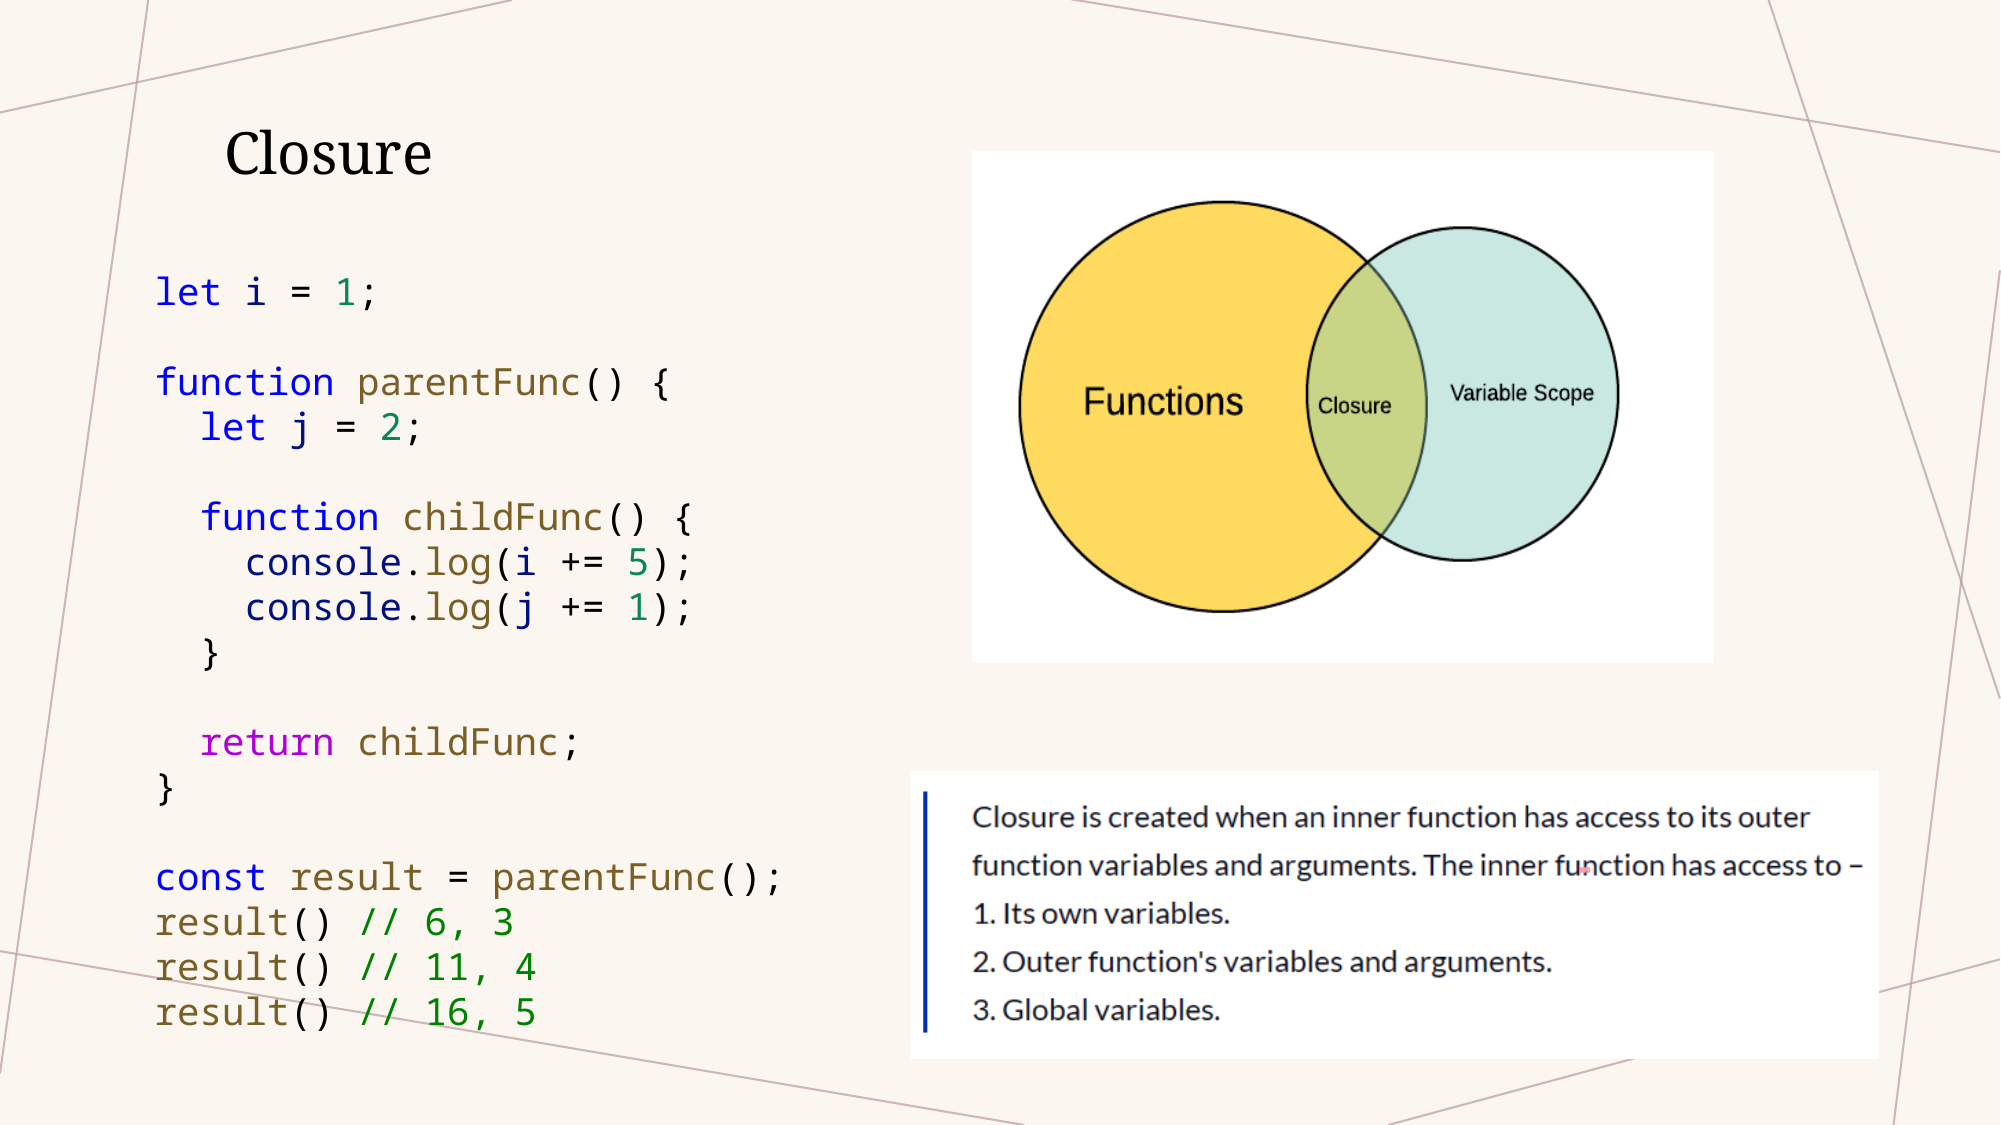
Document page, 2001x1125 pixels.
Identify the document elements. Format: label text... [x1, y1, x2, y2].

picture [972, 151, 1714, 663]
text_box Closure [209, 108, 578, 194]
text_box let i = 1; function parentFunc() { let j = 2; function childFunc() { console.log(i += 5); console.log(j += 1); } return childFunc; } const result = parentFunc(); result() // 6, 3 result() // 11, 4 result() // 16, 5 [139, 260, 872, 1041]
picture [911, 771, 1879, 1059]
